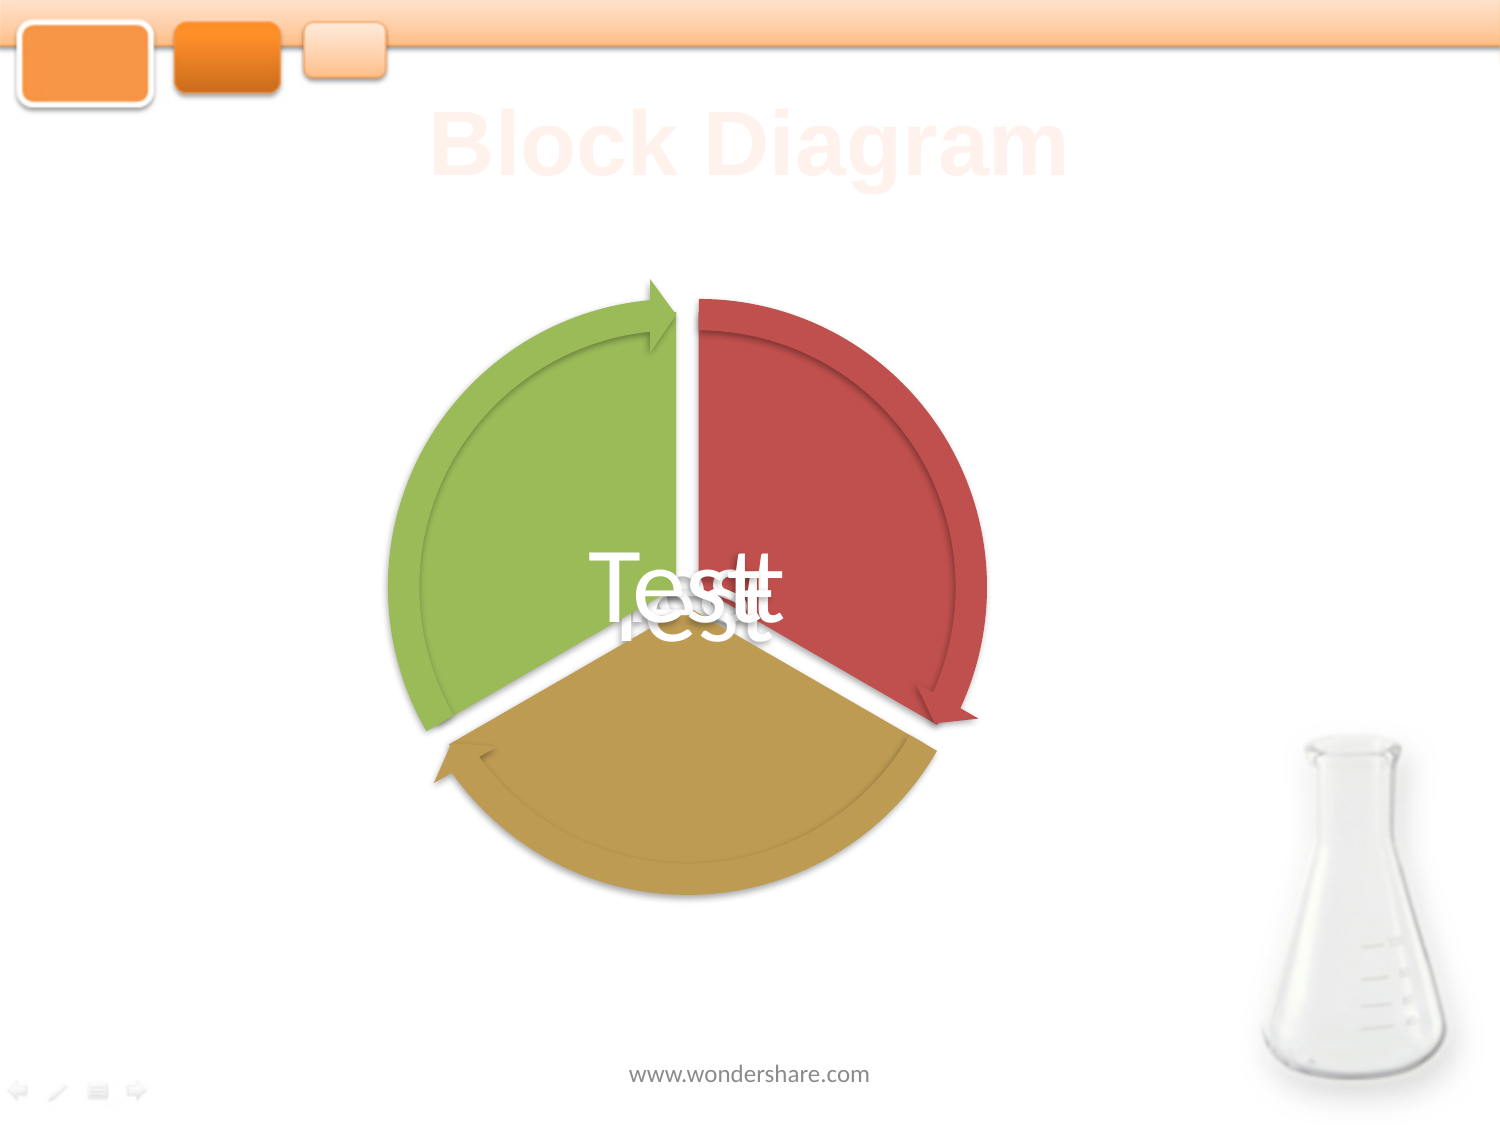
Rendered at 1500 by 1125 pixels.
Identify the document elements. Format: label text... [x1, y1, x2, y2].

footer www.wondershare.com [512, 1042, 988, 1103]
title Block Diagram [75, 45, 1425, 233]
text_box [187, 269, 1188, 925]
picture [0, 0, 1500, 1125]
